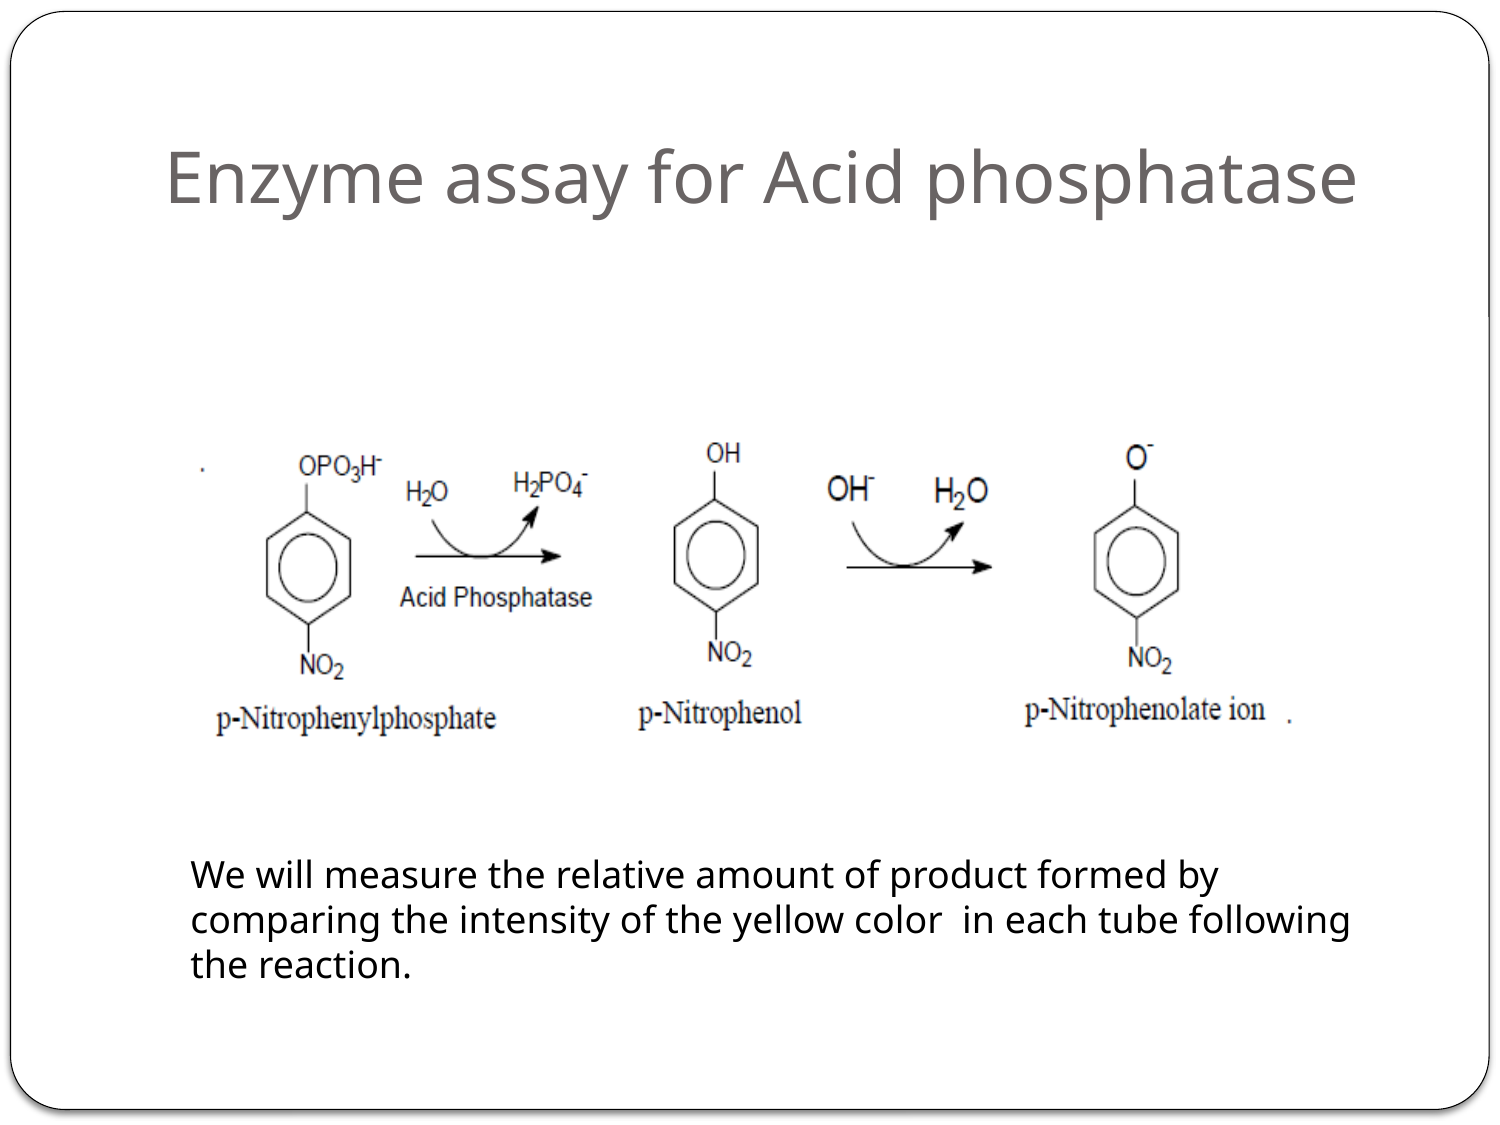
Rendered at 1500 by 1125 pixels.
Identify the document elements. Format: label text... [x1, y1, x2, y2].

title Enzyme assay for Acid phosphatase [150, 45, 1425, 233]
text_box We will measure the relative amount of product formed by comparing the intensity of the yellow color in each tube following the reaction. [175, 843, 1430, 994]
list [93, 409, 1372, 739]
